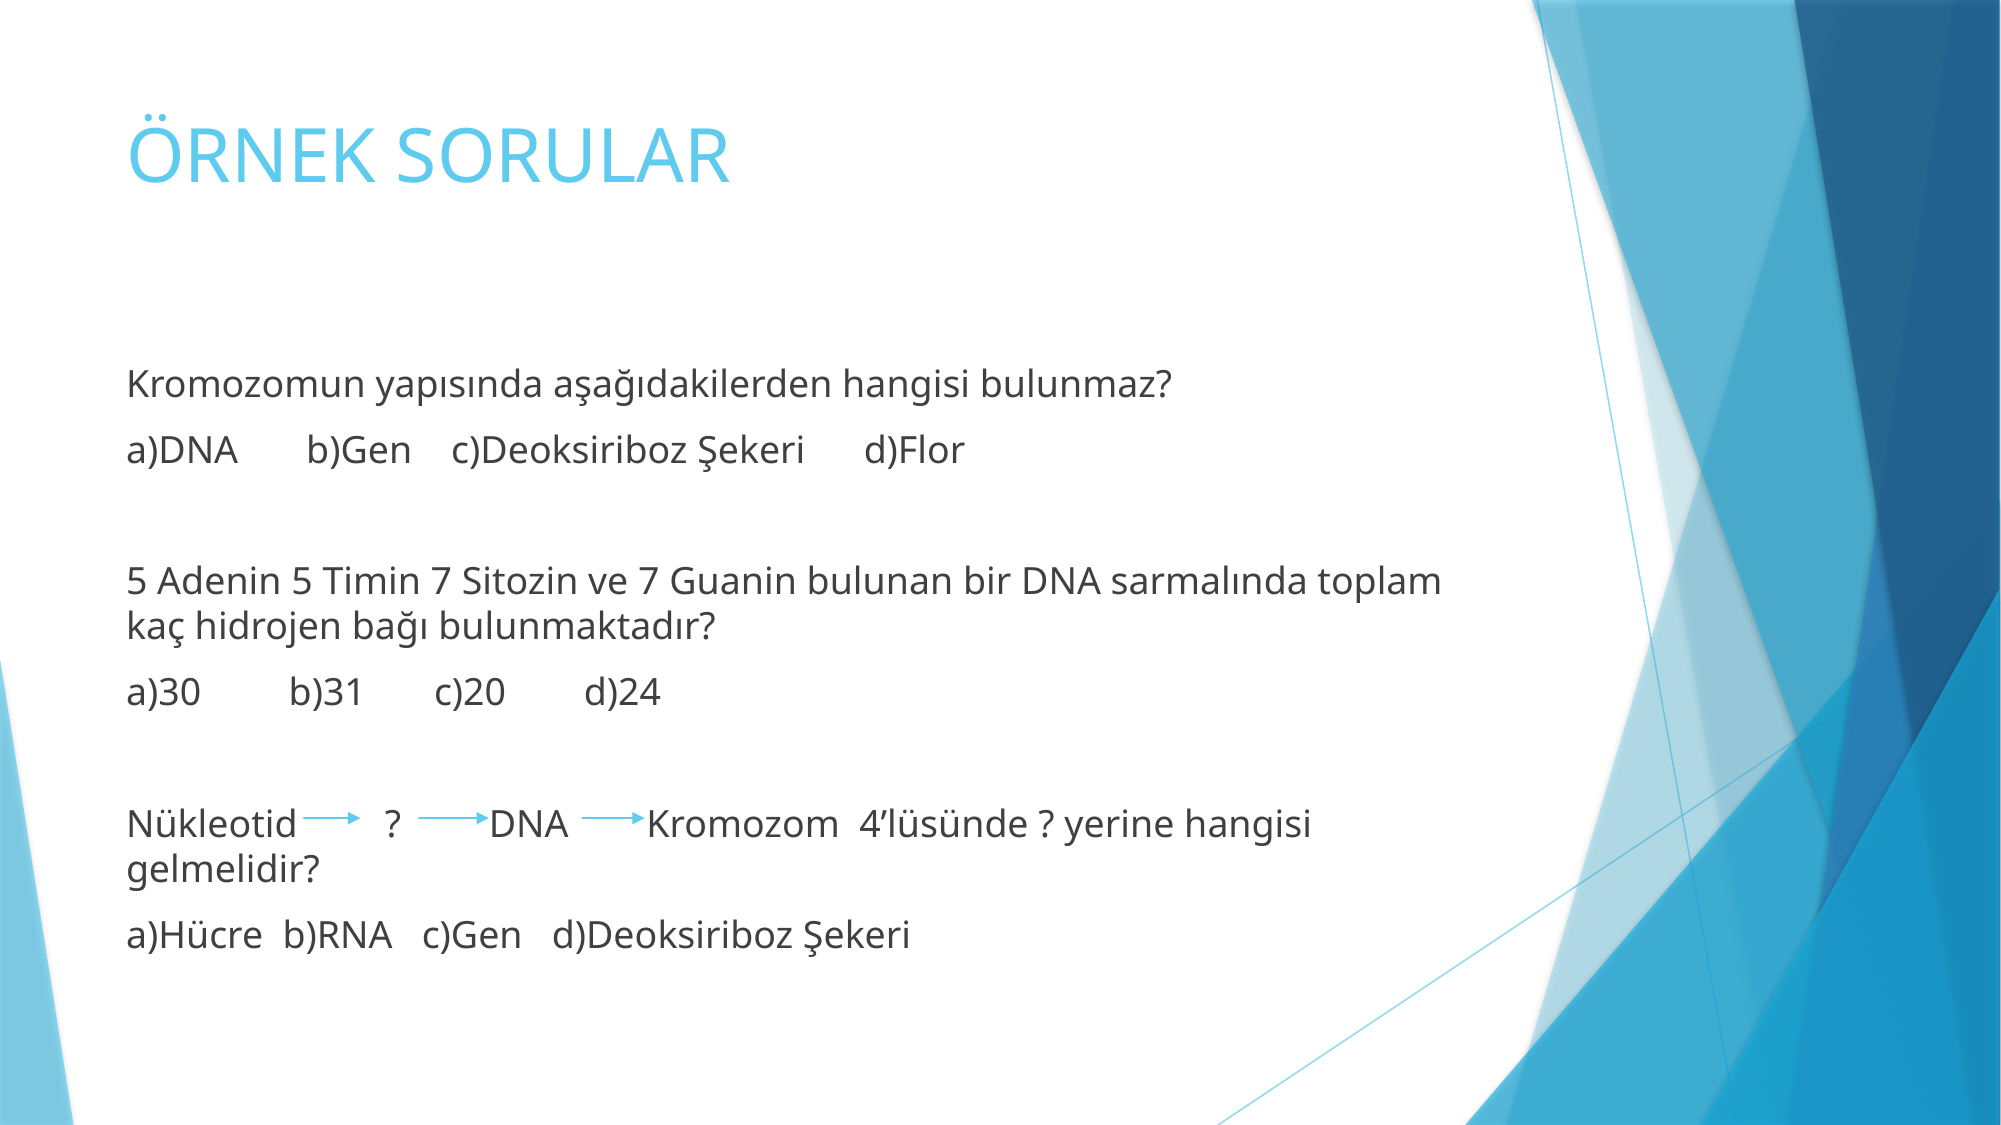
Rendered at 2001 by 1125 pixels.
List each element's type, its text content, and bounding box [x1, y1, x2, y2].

title ÖRNEK SORULAR [111, 99, 1522, 317]
list Kromozomun yapısında aşağıdakilerden hangisi bulunmaz? a)DNA b)Gen c)Deoksiriboz Şekeri d)Flor 5 Adenin 5 Timin 7 Sitozin ve 7 Guanin bulunan bir DNA sarmalında toplam kaç hidrojen bağı bulunmaktadır? a)30 b)31 c)20 d)24 Nükleotid ? DNA Kromozom 4’lüsünde ? yerine hangisi gelmelidir? a)Hücre b)RNA c)Gen d)Deoksiriboz Şekeri [111, 352, 1522, 990]
